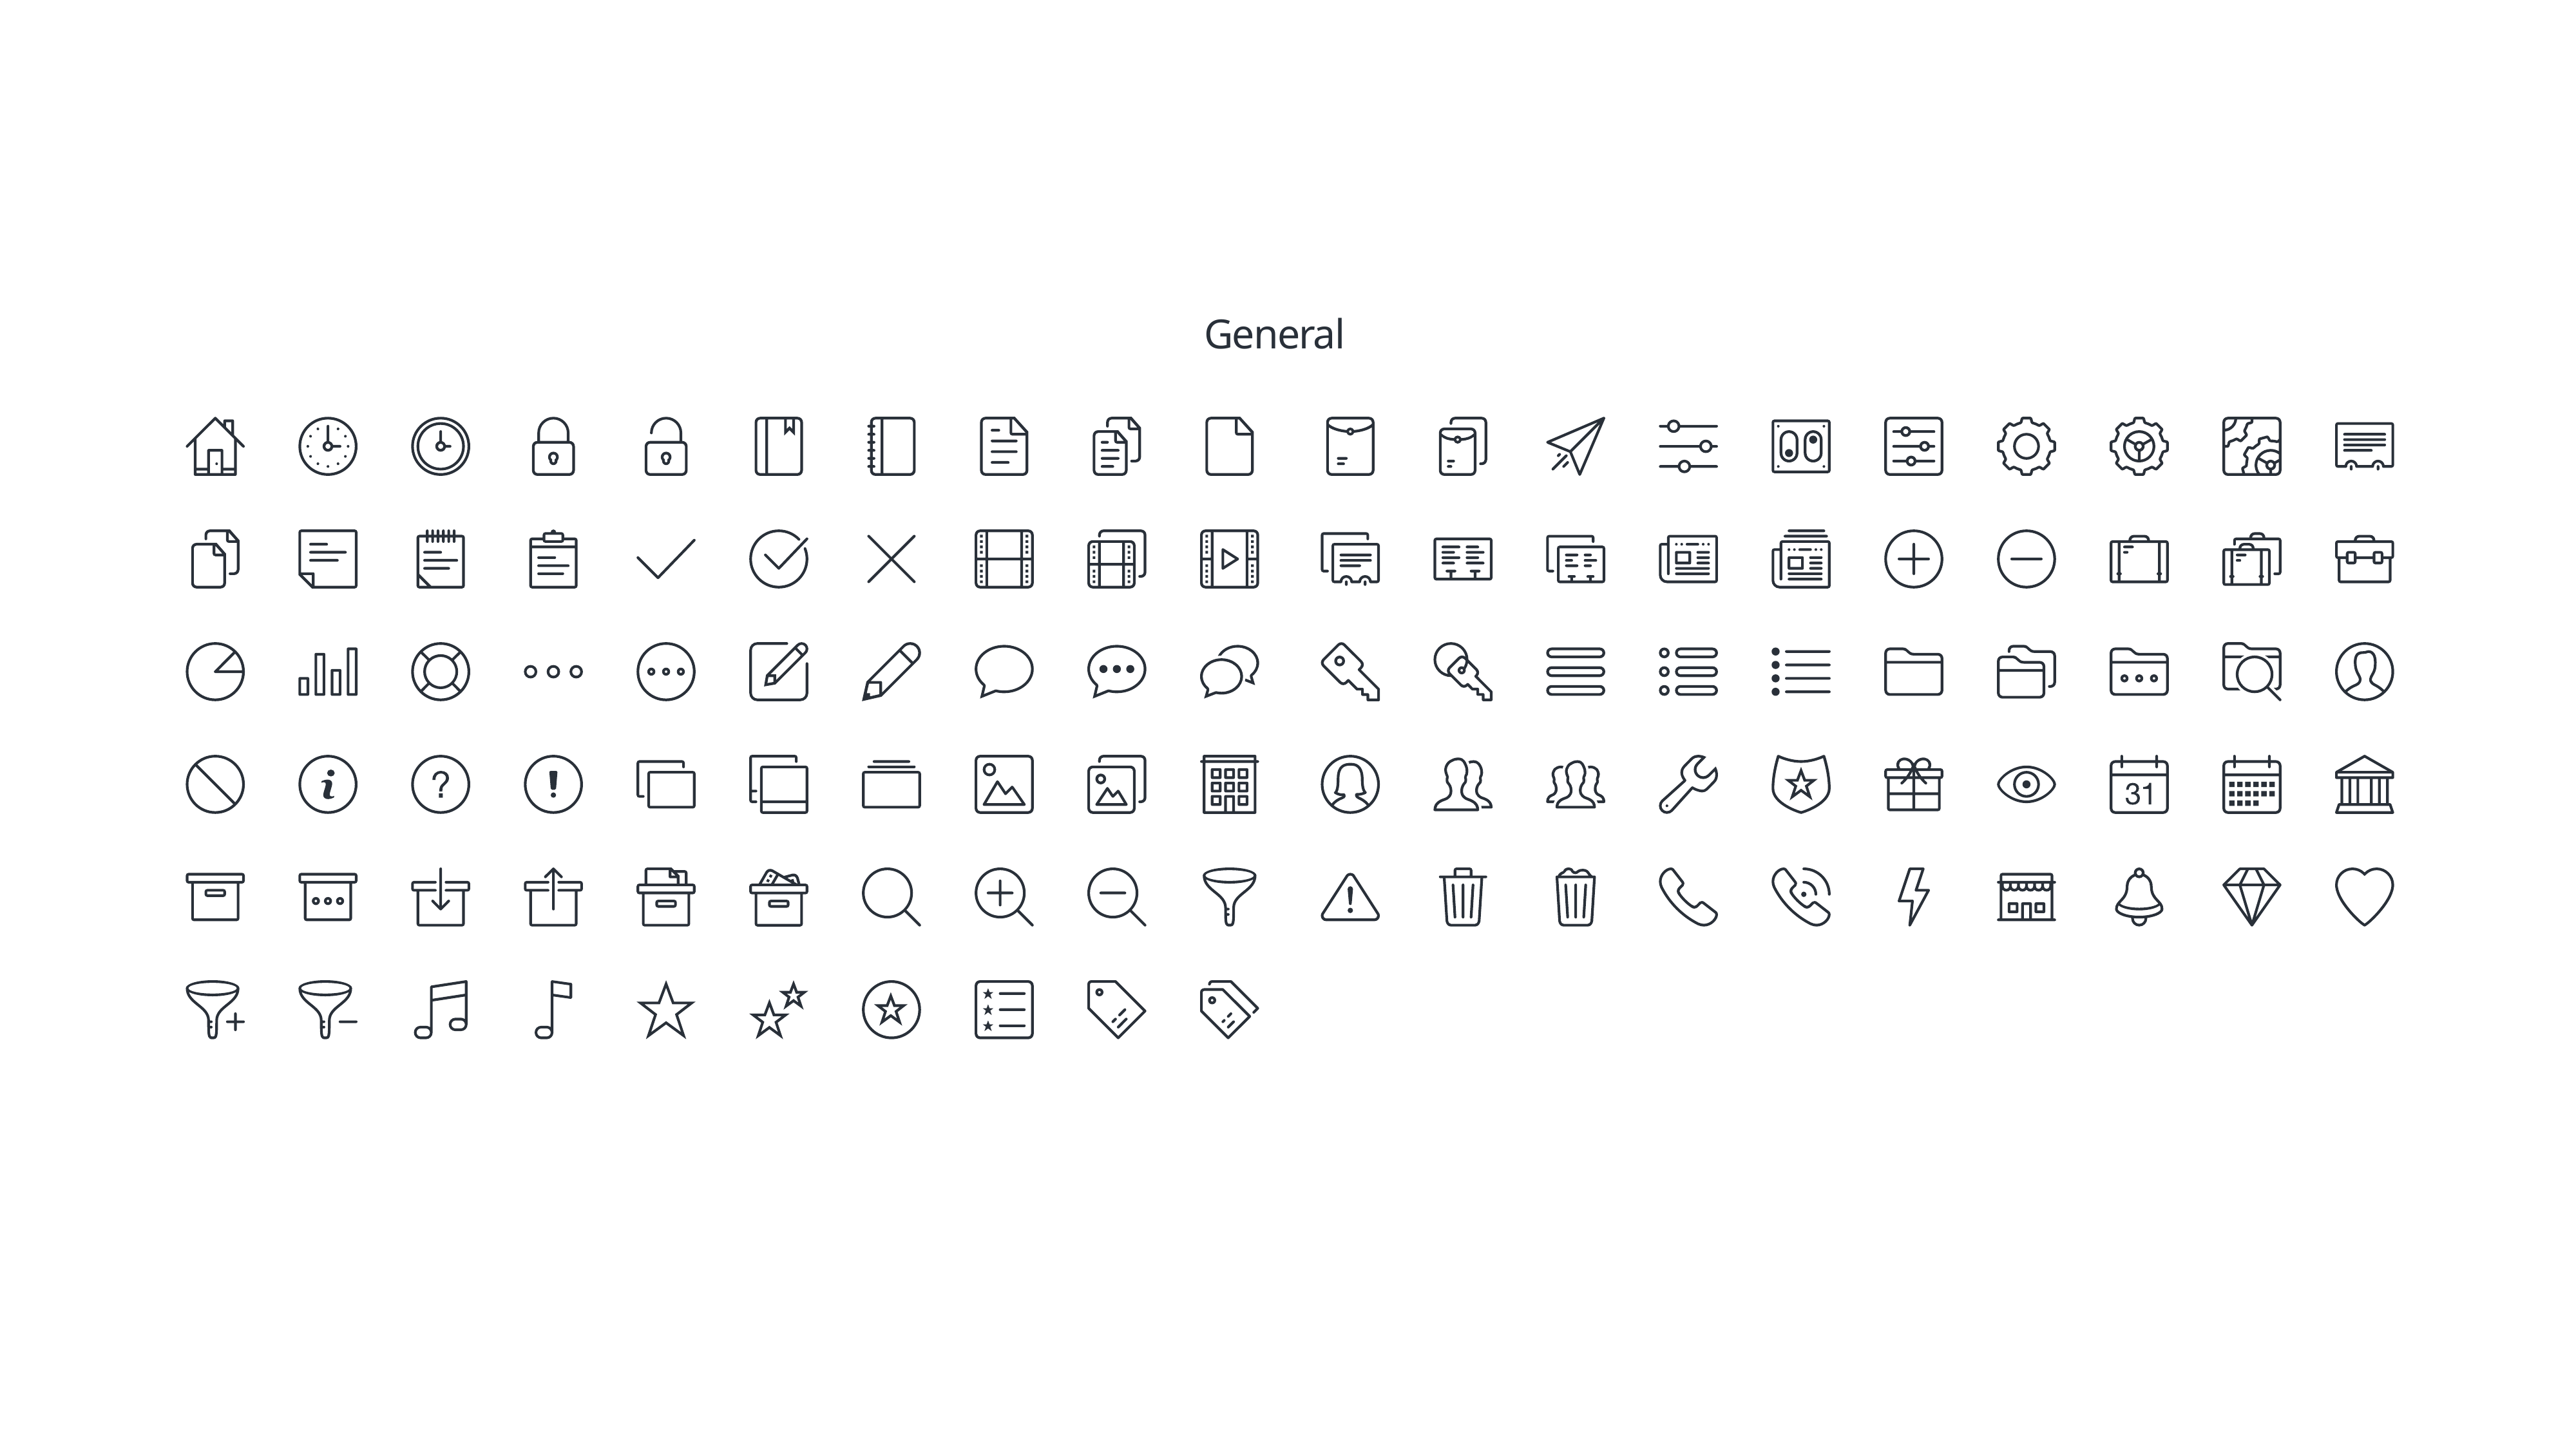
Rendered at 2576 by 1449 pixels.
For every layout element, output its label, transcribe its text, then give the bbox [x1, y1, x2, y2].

text_box [1659, 419, 1718, 433]
text_box [2222, 417, 2282, 476]
text_box [867, 417, 916, 476]
text_box [1205, 417, 1254, 476]
text_box [872, 760, 911, 763]
text_box [544, 867, 563, 911]
text_box [1675, 647, 1718, 659]
text_box [1200, 658, 1243, 699]
text_box [1771, 419, 1831, 473]
text_box [1098, 755, 1147, 804]
text_box [411, 642, 470, 701]
text_box [2222, 755, 2282, 814]
text_box [975, 529, 1034, 589]
text_box [1092, 430, 1128, 476]
text_box [186, 755, 245, 814]
text_box [1555, 760, 1596, 809]
text_box [1997, 417, 2056, 476]
text_box [754, 417, 803, 476]
text_box [1997, 765, 2056, 804]
text_box [186, 873, 245, 922]
text_box [431, 867, 450, 911]
text_box [1468, 760, 1493, 809]
text_box [186, 417, 245, 476]
text_box [2110, 417, 2169, 476]
text_box [1433, 642, 1493, 701]
text_box [1898, 867, 1931, 927]
text_box [975, 980, 1034, 1039]
text_box [1785, 663, 1831, 667]
text_box [1321, 755, 1380, 814]
text_box [1433, 757, 1480, 811]
text_box [186, 980, 240, 1039]
text_box [1659, 755, 1718, 814]
text_box [1997, 529, 2056, 589]
text_box [1321, 642, 1380, 701]
text_box [2376, 465, 2380, 471]
text_box [2349, 465, 2353, 471]
text_box [411, 880, 470, 927]
text_box [1546, 666, 1606, 677]
text_box [1555, 867, 1596, 927]
text_box [1771, 674, 1780, 683]
text_box [2233, 532, 2282, 576]
text_box [759, 765, 808, 814]
text_box [411, 755, 470, 814]
text_box [862, 771, 921, 809]
text_box [1200, 755, 1259, 814]
text_box [298, 873, 358, 922]
text_box [1546, 417, 1606, 476]
text_box [1344, 580, 1348, 586]
text_box [529, 529, 578, 589]
text_box [1546, 765, 1564, 804]
text_box [2235, 655, 2282, 701]
text_box [636, 980, 696, 1039]
text_box [1771, 647, 1780, 656]
text_box [862, 867, 921, 927]
text_box [2007, 645, 2056, 688]
text_box [531, 417, 575, 476]
text_box [1771, 661, 1780, 669]
text_box [2335, 642, 2394, 701]
text_box [1884, 757, 1943, 811]
text_box [225, 1012, 245, 1032]
text_box [298, 980, 352, 1039]
text_box [1785, 677, 1831, 680]
text_box [1587, 765, 1606, 804]
text_box [2335, 535, 2394, 583]
text_box [1087, 540, 1136, 589]
text_box [2222, 642, 2282, 691]
text_box [2335, 755, 2394, 814]
text_box [534, 980, 573, 1039]
text_box [975, 867, 1034, 927]
text_box [2335, 867, 2394, 927]
text_box [298, 529, 358, 589]
text_box [636, 867, 696, 927]
text_box [347, 647, 358, 696]
text_box [975, 755, 1034, 814]
text_box [1659, 439, 1718, 453]
text_box [644, 417, 688, 476]
text_box [1098, 529, 1147, 578]
text_box [298, 417, 358, 476]
text_box [1546, 535, 1595, 573]
text_box [1884, 417, 1943, 476]
text_box [1785, 690, 1831, 694]
text_box [411, 417, 470, 476]
text_box [414, 980, 468, 1039]
text_box [1331, 543, 1380, 583]
text_box [1449, 417, 1487, 466]
text_box [298, 755, 358, 814]
text_box [1675, 685, 1718, 696]
text_box [546, 665, 560, 679]
text_box [1321, 532, 1369, 573]
text_box [1200, 988, 1252, 1039]
text_box [862, 642, 921, 701]
text_box [1785, 650, 1831, 653]
text_box [1997, 873, 2056, 922]
text_box [636, 760, 685, 798]
text_box [2222, 543, 2271, 586]
text_box [1788, 529, 1826, 533]
text_box [2110, 535, 2169, 583]
text_box [2110, 647, 2169, 696]
text_box [314, 652, 325, 696]
text_box [569, 665, 583, 679]
text_box [1771, 540, 1831, 589]
text_box [1203, 867, 1257, 927]
text_box [191, 542, 226, 589]
text_box [867, 535, 916, 583]
text_box [1326, 417, 1375, 476]
text_box [1546, 647, 1606, 659]
text_box [1997, 656, 2046, 699]
text_box [1884, 647, 1943, 696]
text_box [1884, 529, 1943, 589]
text_box [186, 642, 245, 701]
text_box [1087, 867, 1147, 927]
text_box [2115, 867, 2164, 927]
text_box [1771, 687, 1780, 696]
text_box [1546, 685, 1606, 696]
text_box [2335, 422, 2394, 468]
text_box [1771, 755, 1831, 814]
text_box [1200, 529, 1259, 589]
text_box [1659, 647, 1670, 659]
text_box [298, 677, 310, 696]
text_box [1659, 666, 1670, 677]
text_box [779, 980, 808, 1010]
text_box [1106, 417, 1141, 463]
text_box [1557, 545, 1606, 583]
text_box [330, 668, 341, 696]
text_box [749, 999, 790, 1039]
text_box [2222, 867, 2282, 927]
text_box [1771, 867, 1831, 927]
text_box [1321, 873, 1380, 922]
text_box [749, 869, 808, 927]
text_box [636, 642, 696, 701]
text_box [1208, 980, 1259, 1014]
text_box [1433, 537, 1493, 581]
text_box [647, 771, 696, 809]
text_box [1659, 867, 1718, 927]
text_box [1675, 666, 1718, 677]
text_box [524, 665, 538, 679]
text_box [2110, 755, 2169, 814]
text_box [749, 529, 808, 589]
text_box [1438, 427, 1477, 476]
text_box [975, 645, 1034, 699]
text_box [1438, 867, 1487, 927]
text_box [1659, 459, 1718, 473]
text_box [1087, 980, 1147, 1039]
text_box [1659, 535, 1718, 583]
text_box [1659, 685, 1670, 696]
text_box [749, 755, 798, 804]
text_box [862, 980, 921, 1039]
text_box [1364, 580, 1367, 586]
text_box [204, 529, 240, 575]
text_box [1783, 535, 1828, 538]
text_box [1087, 765, 1136, 814]
text_box [416, 529, 465, 589]
text_box [1087, 645, 1147, 699]
text_box [524, 880, 583, 927]
text_box [338, 1020, 358, 1023]
text_box [1217, 645, 1259, 685]
text_box [867, 765, 916, 768]
text_box [980, 417, 1029, 476]
text_box [636, 538, 696, 580]
text_box General [1200, 304, 1350, 361]
text_box [749, 642, 808, 701]
text_box [524, 755, 583, 814]
